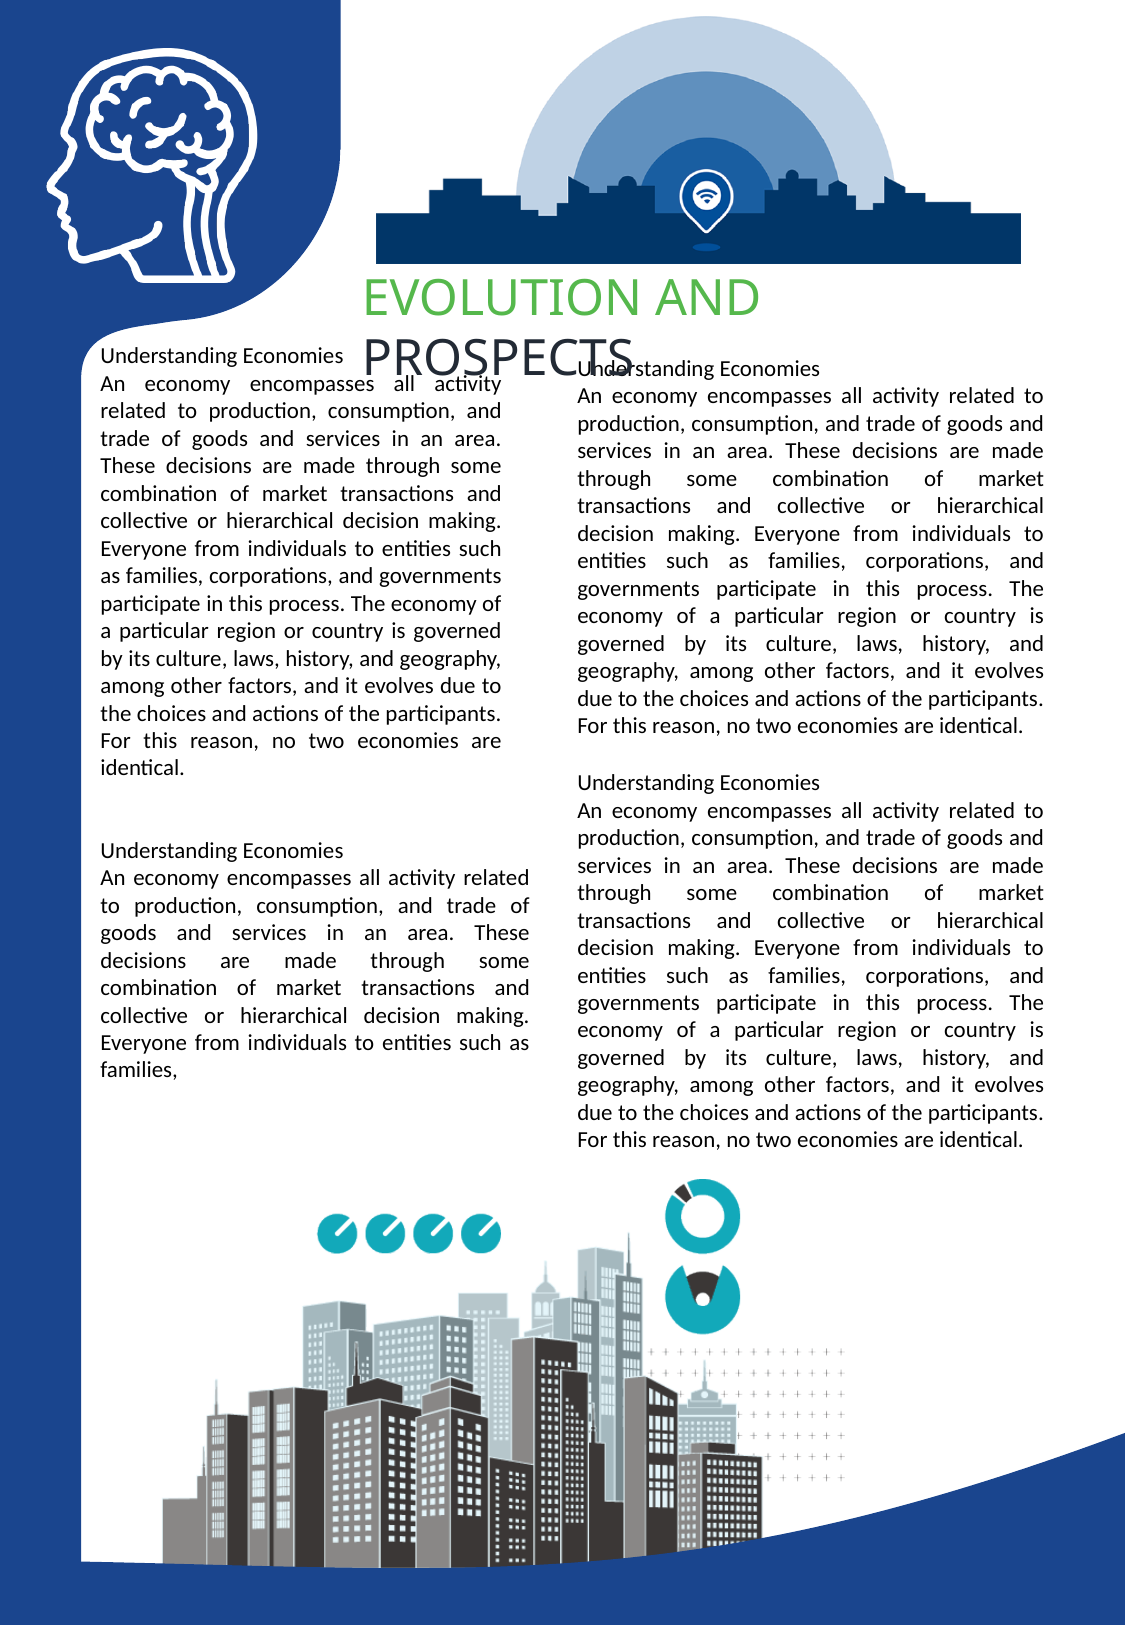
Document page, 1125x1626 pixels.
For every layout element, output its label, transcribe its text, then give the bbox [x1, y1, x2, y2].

picture [376, 16, 1021, 264]
text_box [0, 0, 342, 1625]
text_box Understanding Economies An economy encompasses all activity related to production, consumption, and trade of goods and services in an area. These decisions are made through some combination of market transactions and collective or hierarchical decision making. Everyone from individuals to entities such as families, corporations, and governments participate in this process. The economy of a particular region or country is governed by its culture, laws, history, and geography, among other factors, and it evolves due to the choices and actions of the participants. For this reason, no two economies are identical. [562, 760, 1060, 1160]
text_box Understanding Economies An economy encompasses all activity related to production, consumption, and trade of goods and services in an area. These decisions are made through some combination of market transactions and collective or hierarchical decision making. Everyone from individuals to entities such as families, [85, 828, 545, 1090]
text_box Understanding Economies An economy encompasses all activity related to production, consumption, and trade of goods and services in an area. These decisions are made through some combination of market transactions and collective or hierarchical decision making. Everyone from individuals to entities such as families, corporations, and governments participate in this process. The economy of a particular region or country is governed by its culture, laws, history, and geography, among other factors, and it evolves due to the choices and actions of the participants. For this reason, no two economies are identical. [562, 346, 1060, 746]
text_box [83, 1431, 1125, 1625]
picture [85, 1179, 845, 1623]
text_box EVOLUTION AND PROSPECTS [347, 258, 1050, 394]
picture [36, 48, 270, 283]
text_box Understanding Economies An economy encompasses all activity related to production, consumption, and trade of goods and services in an area. These decisions are made through some combination of market transactions and collective or hierarchical decision making. Everyone from individuals to entities such as families, corporations, and governments participate in this process. The economy of a particular region or country is governed by its culture, laws, history, and geography, among other factors, and it evolves due to the choices and actions of the participants. For this reason, no two economies are identical. [85, 333, 517, 788]
